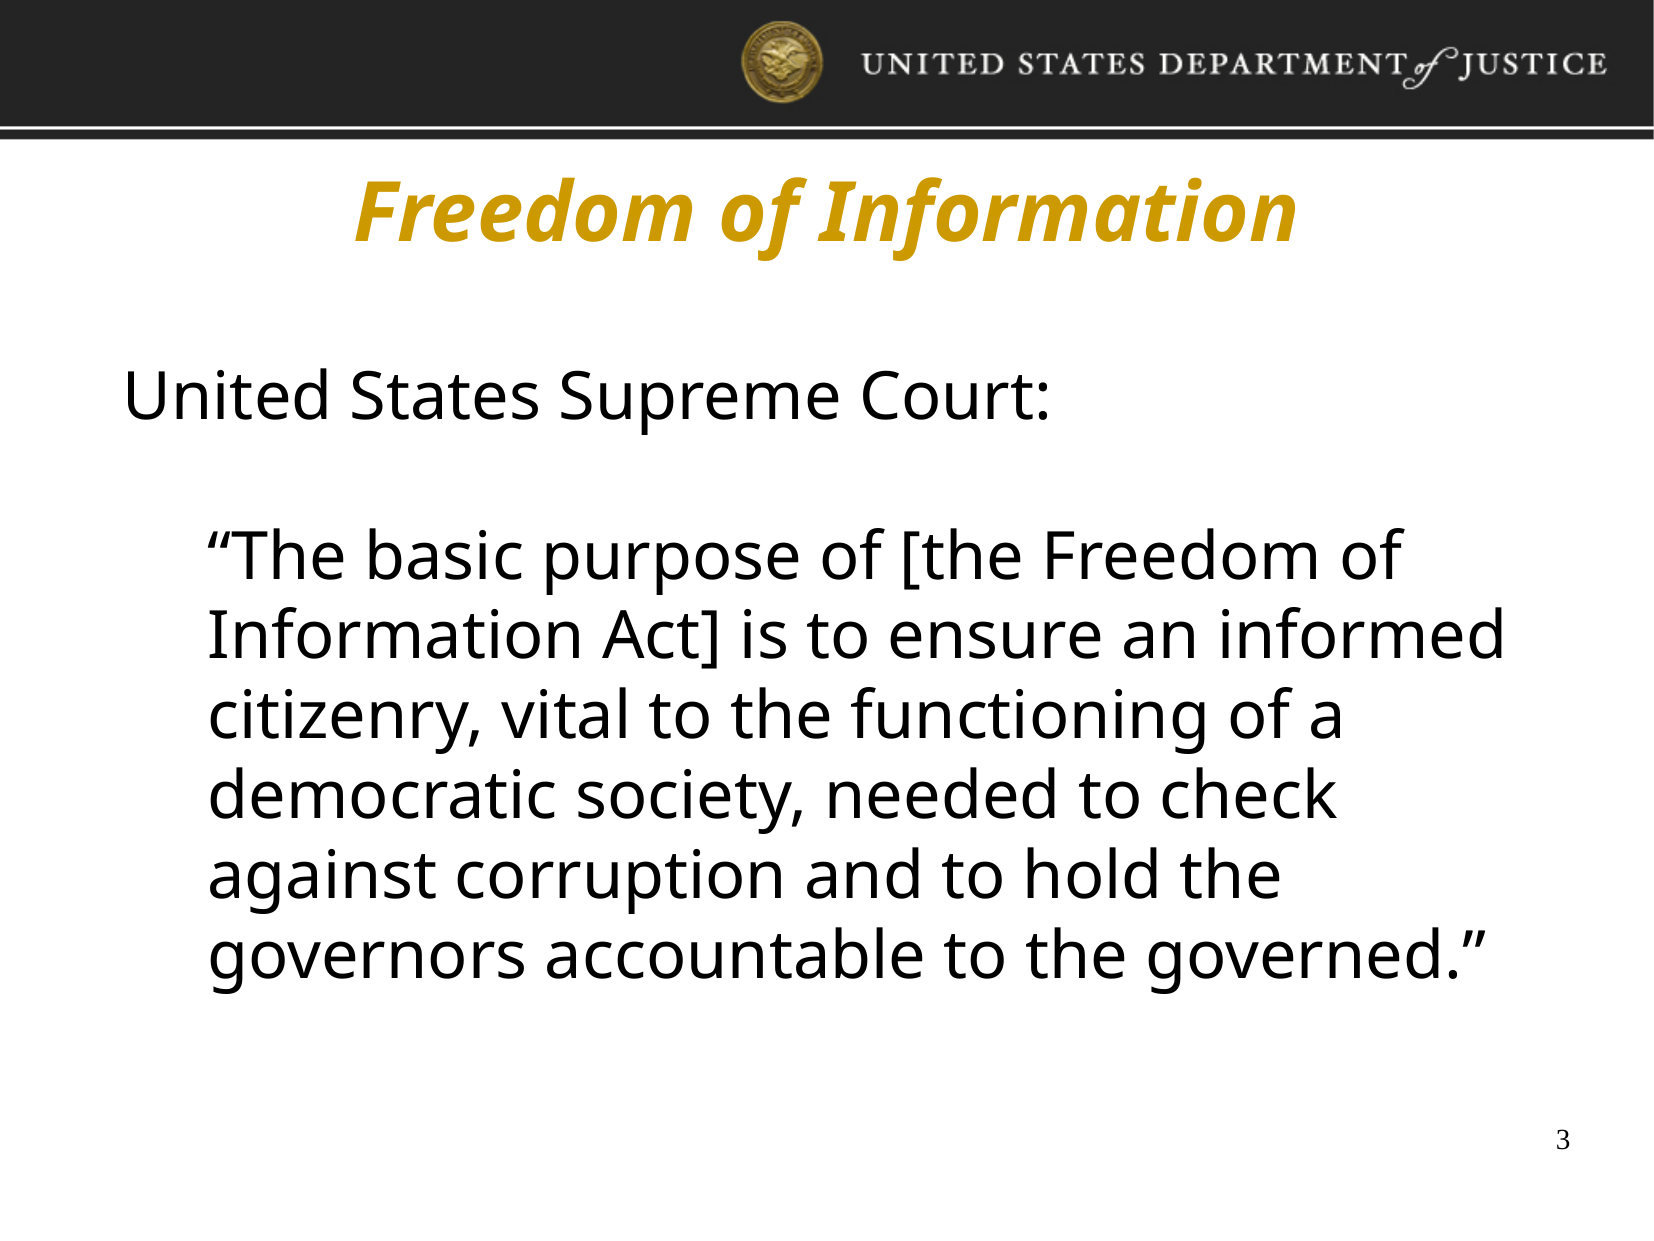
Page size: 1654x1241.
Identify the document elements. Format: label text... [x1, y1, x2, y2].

text_box United States Supreme Court: “The basic purpose of [the Freedom of Information Act] is to ensure an informed citizenry, vital to the functioning of a democratic society, needed to check against corruption and to hold the governors accountable to the governed.” [106, 343, 1548, 1002]
slide_number 3 [1185, 1122, 1571, 1208]
picture [0, 0, 1654, 1236]
text_box Freedom of Information [33, 157, 1621, 269]
